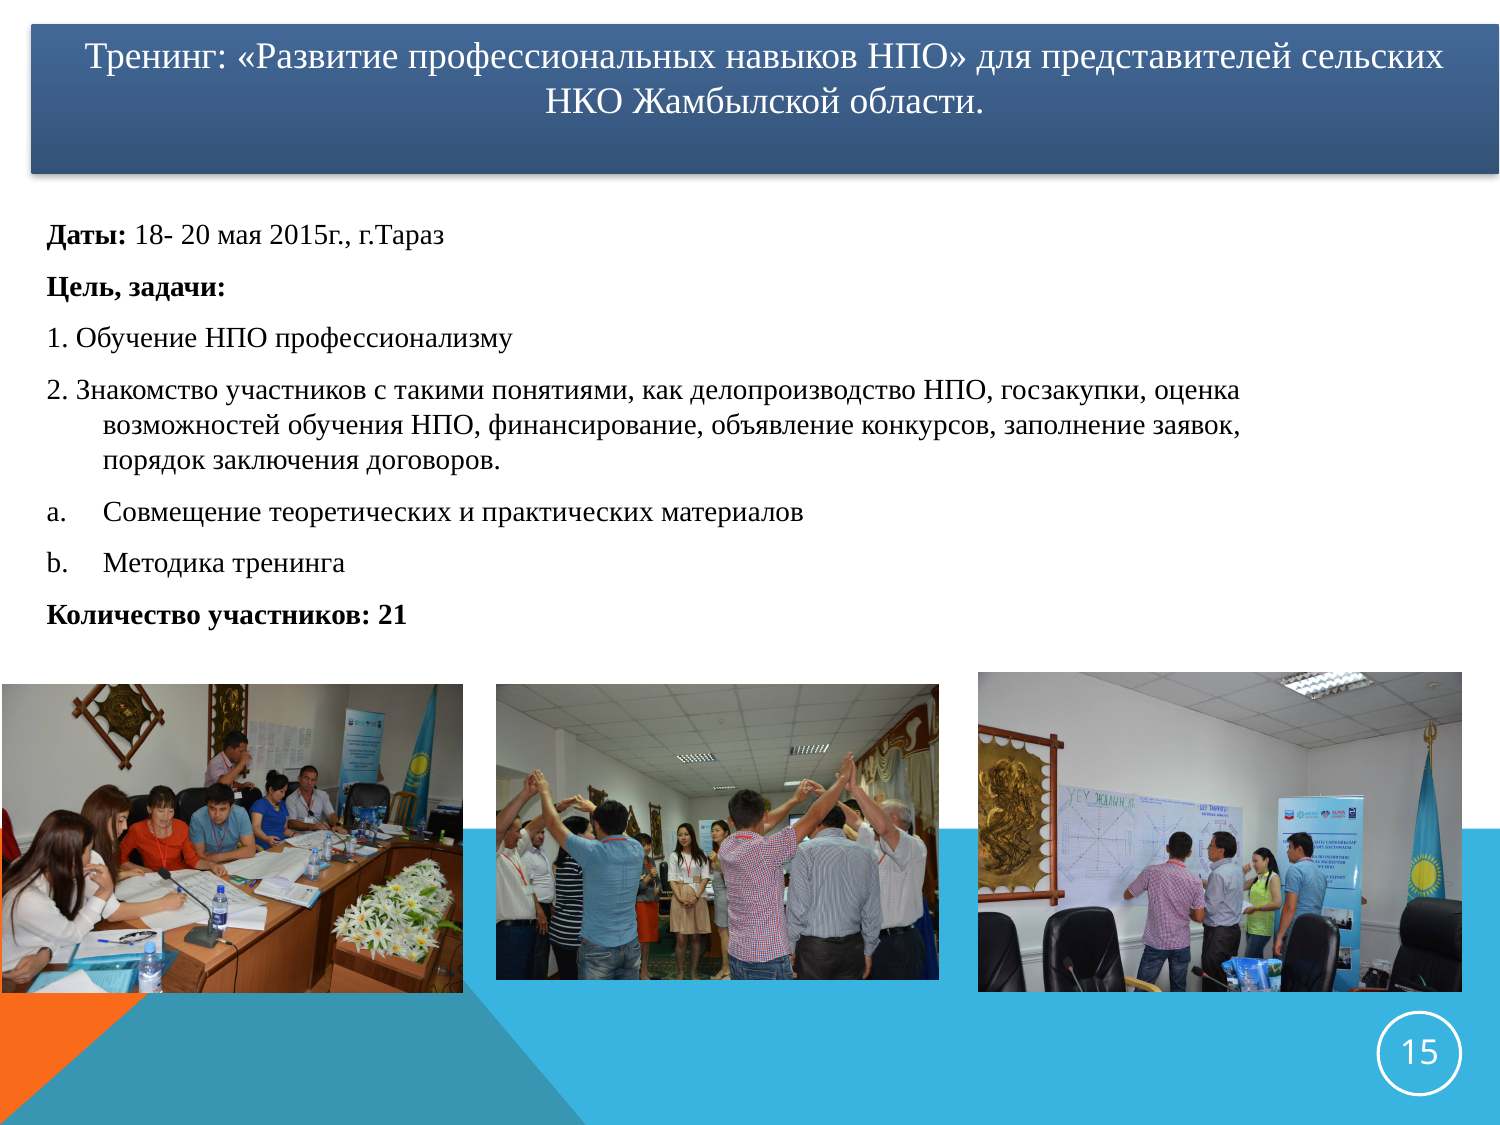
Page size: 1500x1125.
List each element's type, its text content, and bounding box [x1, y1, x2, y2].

list Даты: 18- 20 мая 2015г., г.Тараз Цель, задачи: 1. Обучение НПО профессионализму 2. Знакомство участников с такими понятиями, как делопроизводство НПО, госзакупки, оценка возможностей обучения НПО, финансирование, объявление конкурсов, заполнение заявок, порядок заключения договоров. a. Совмещение теоретических и практических материалов b. Методика тренинга Количество участников: 21 [31, 208, 1344, 688]
picture [977, 672, 1462, 993]
slide_number 15 [1376, 1010, 1463, 1097]
picture [496, 684, 939, 980]
text_box Тренинг: «Развитие профессиональных навыков НПО» для представителей сельских НКО Жамбылской области. [31, 24, 1499, 174]
picture [2, 684, 464, 993]
